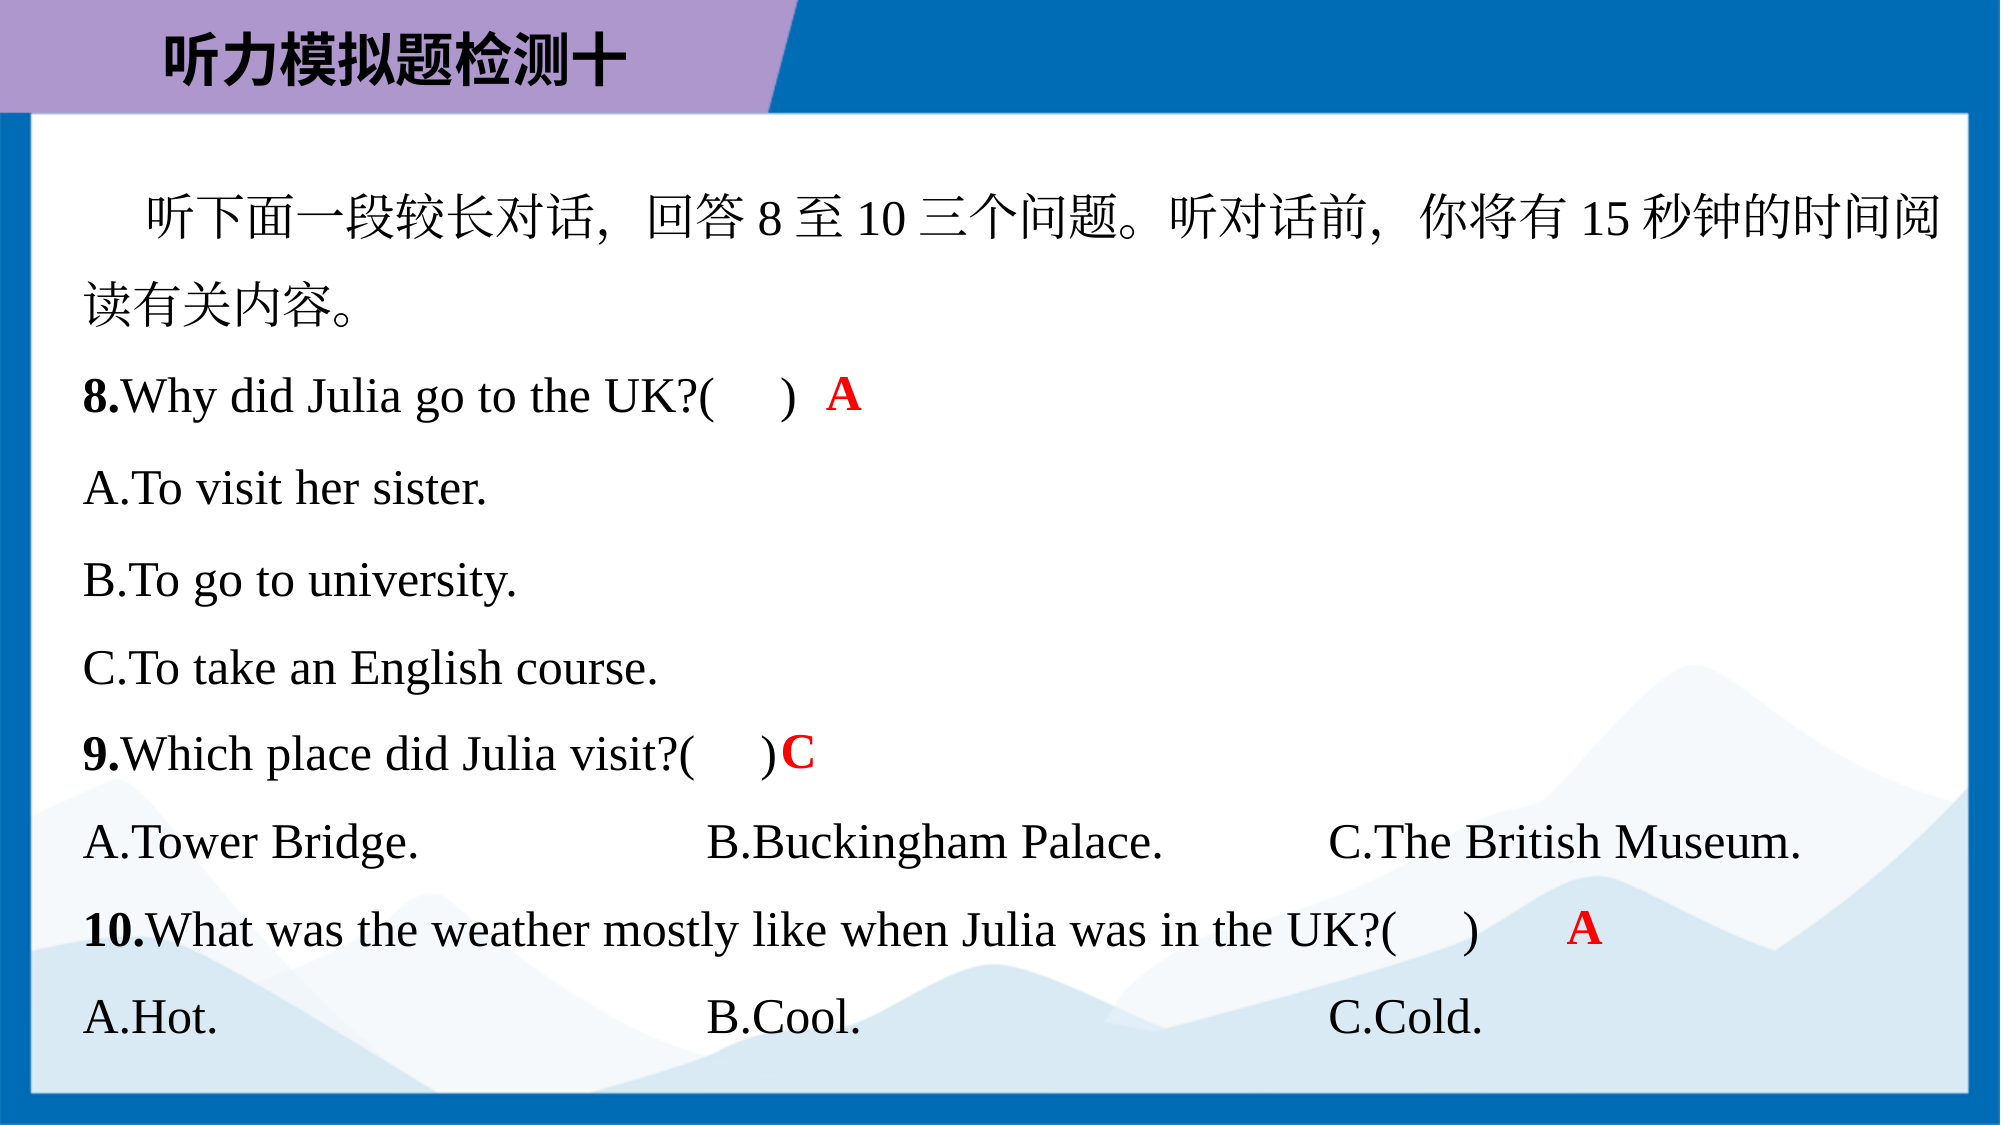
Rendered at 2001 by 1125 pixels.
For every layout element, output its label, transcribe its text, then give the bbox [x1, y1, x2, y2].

text_box C [762, 691, 835, 770]
text_box 8.Why did Julia go to the UK?( ) [82, 334, 1917, 413]
text_box A.Tower Bridge. B.Buckingham Palace. C.The British Museum. [82, 780, 1917, 859]
text_box 9.Which place did Julia visit?( ) [82, 693, 1917, 771]
picture [0, 0, 2000, 1125]
text_box A [1548, 866, 1621, 946]
text_box 10.What was the weather mostly like when Julia was in the UK?( ) [82, 868, 1917, 947]
text_box 听下面一段较长对话，回答8至10三个问题。听对话前，你将有15秒钟的时间阅 读有关内容。 [82, 153, 1917, 324]
text_box A.Hot. B.Cool. C.Cold. [82, 956, 1917, 1034]
text_box A.To visit her sister. B.To go to university. C.To take an English course. [82, 423, 1917, 685]
text_box A [807, 332, 880, 412]
